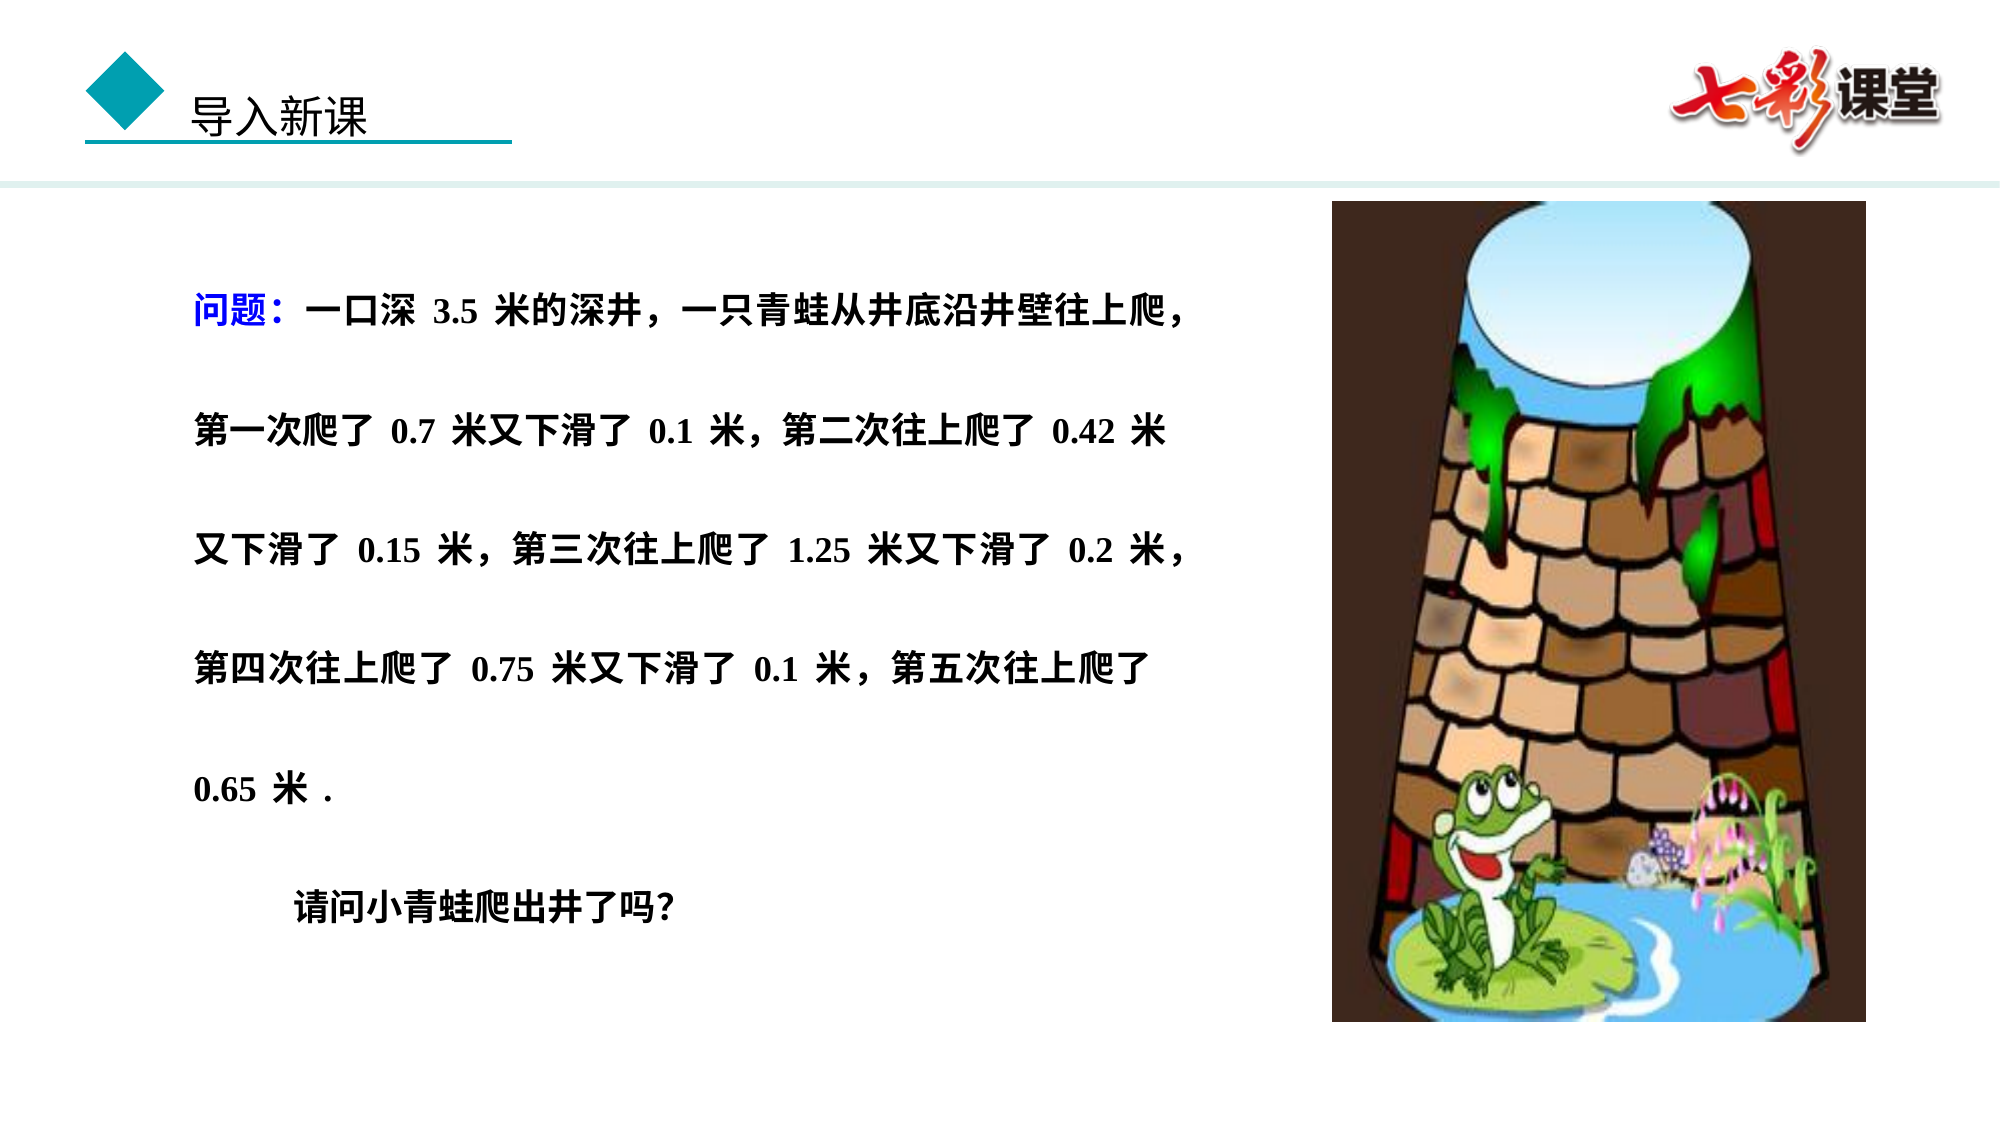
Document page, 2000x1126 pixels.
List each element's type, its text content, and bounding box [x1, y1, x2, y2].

picture [1332, 201, 1866, 1022]
text_box 问题：一口深3.5米的深井，一只青蛙从井底沿井壁往上爬，第一次爬了0.7米又下滑了0.1米，第二次往上爬了0.42米又下滑了0.15米，第三次往上爬了1.25米又下滑了0.2米，第四次往上爬了0.75米又下滑了0.1米，第五次往上爬了0.65米. 请问小青蛙爬出井了吗？ [173, 201, 1188, 938]
picture [1666, 42, 1948, 157]
